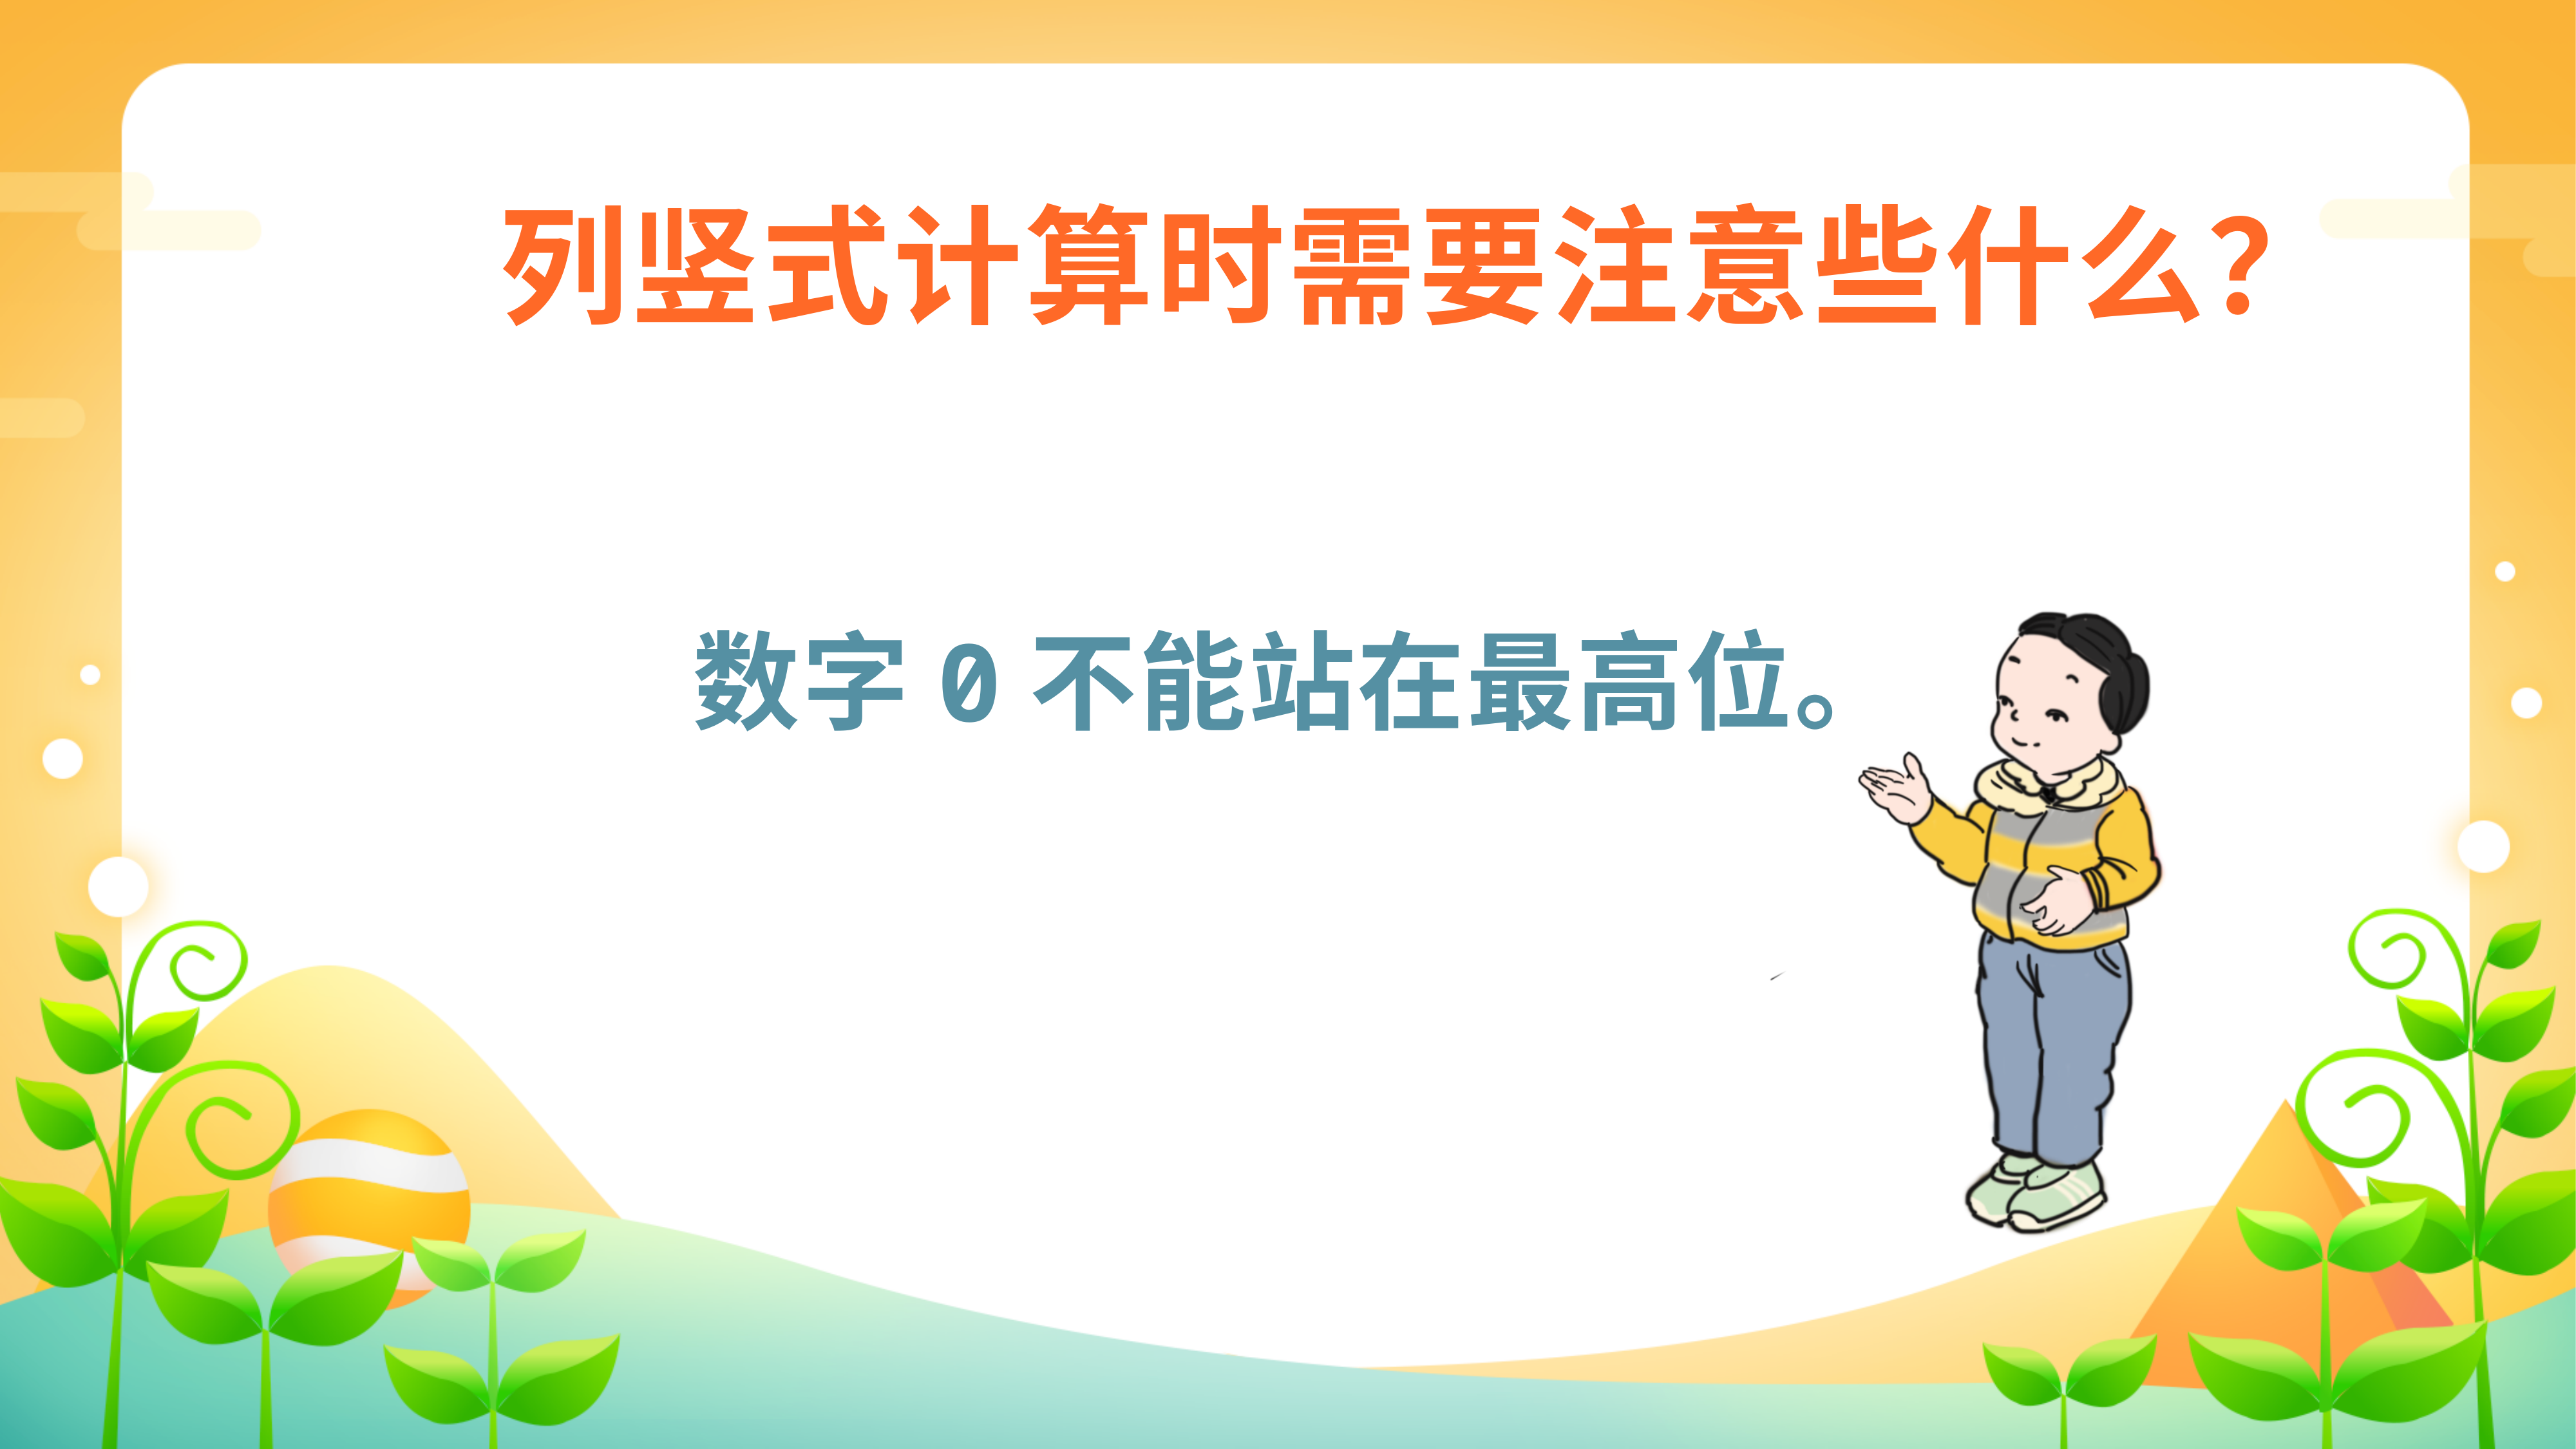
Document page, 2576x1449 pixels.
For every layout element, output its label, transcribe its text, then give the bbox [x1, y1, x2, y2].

picture [0, 0, 2576, 1449]
title 列竖式计算时需要注意些什么？ [441, 167, 2264, 358]
